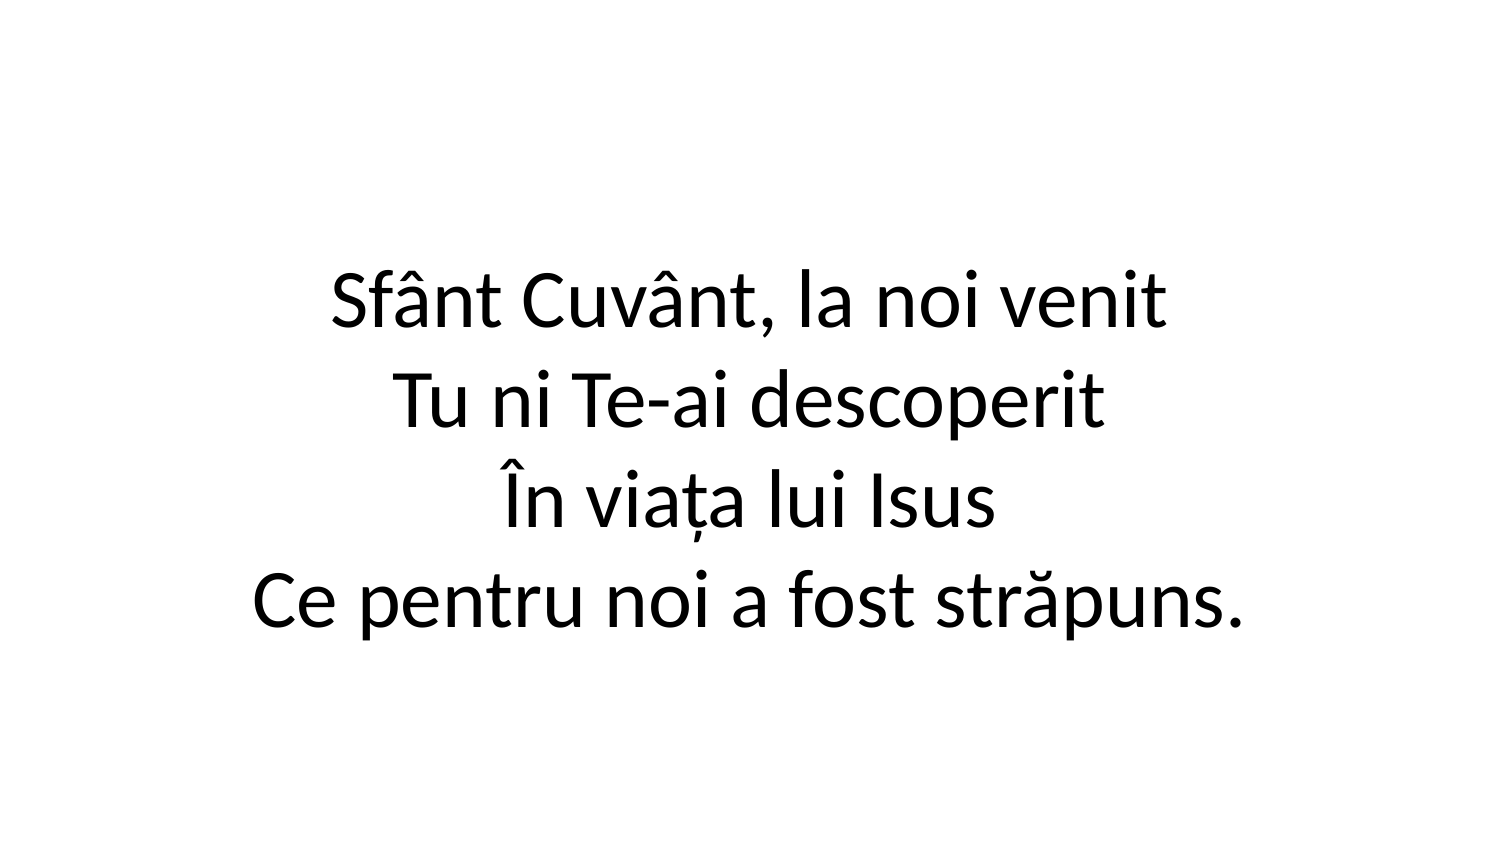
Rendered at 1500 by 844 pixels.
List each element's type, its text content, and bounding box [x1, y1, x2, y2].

text_box Sfânt Cuvânt, la noi venit Tu ni Te-ai descoperit În viața lui Isus Ce pentru noi a fost străpuns. [237, 192, 1263, 652]
